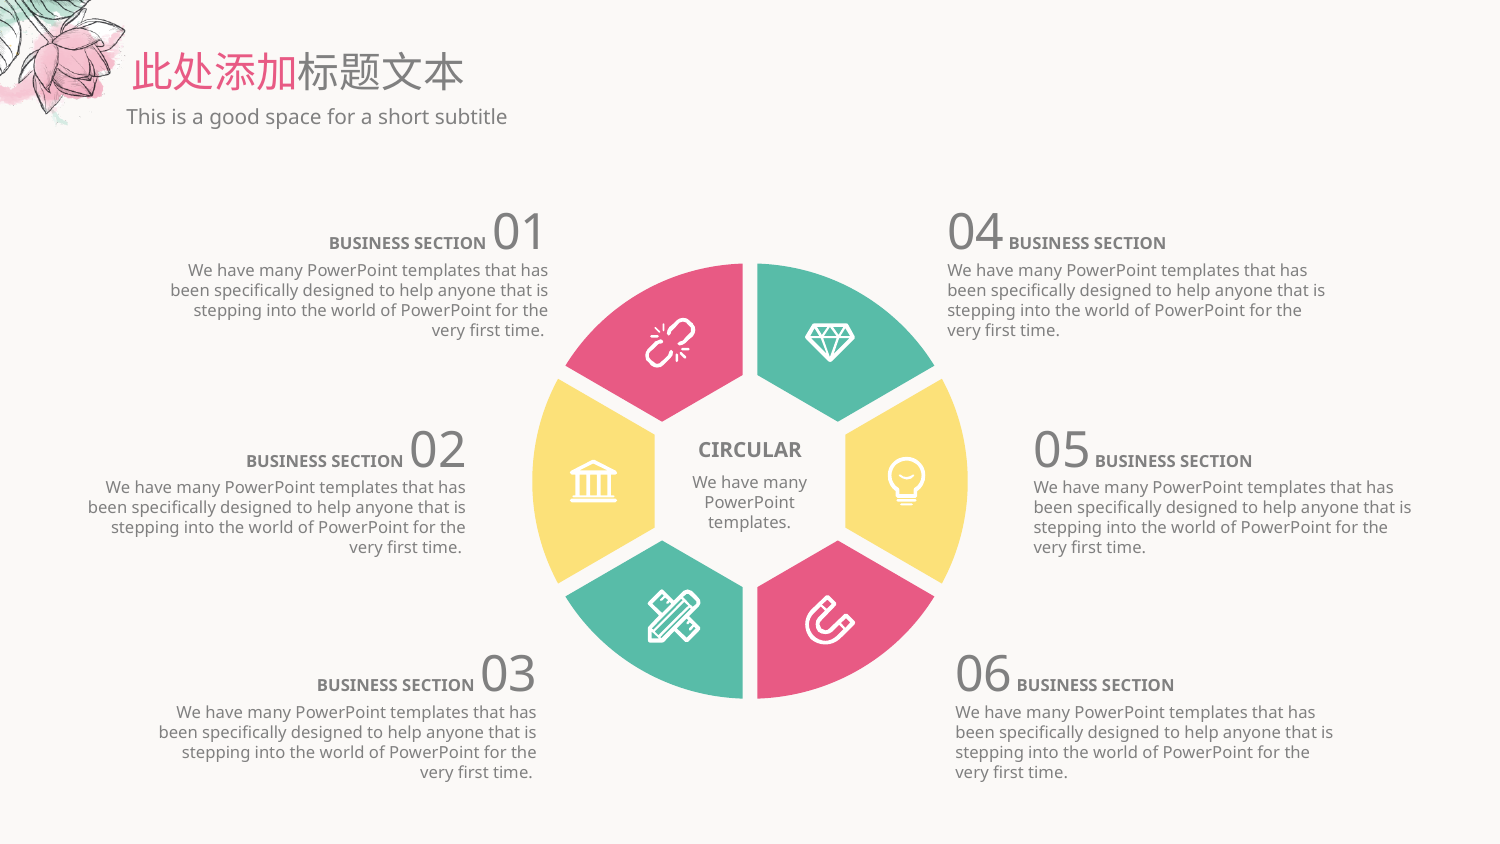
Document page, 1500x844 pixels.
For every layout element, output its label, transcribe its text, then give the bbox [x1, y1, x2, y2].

text_box BUSINESS SECTION 03 We have many PowerPoint templates that has been specifically designed to help anyone that is stepping into the world of PowerPoint for the very first time. [147, 641, 538, 782]
text_box [805, 323, 855, 362]
text_box [565, 540, 743, 699]
text_box 05 BUSINESS SECTION We have many PowerPoint templates that has been specifically designed to help anyone that is stepping into the world of PowerPoint for the very first time. [1033, 416, 1424, 557]
text_box [645, 339, 674, 368]
text_box This is a good space for a short subtitle [126, 95, 523, 136]
text_box BUSINESS SECTION 02 We have many PowerPoint templates that has been specifically designed to help anyone that is stepping into the world of PowerPoint for the very first time. [76, 416, 467, 557]
text_box [845, 378, 968, 584]
text_box [757, 540, 935, 699]
text_box CIRCULAR [683, 429, 817, 464]
text_box [805, 595, 856, 645]
text_box [666, 317, 696, 346]
text_box 04 BUSINESS SECTION We have many PowerPoint templates that has been specifically designed to help anyone that is stepping into the world of PowerPoint for the very first time. [947, 199, 1338, 340]
picture [0, 0, 126, 127]
text_box [565, 263, 743, 422]
text_box BUSINESS SECTION 01 We have many PowerPoint templates that has been specifically designed to help anyone that is stepping into the world of PowerPoint for the very first time. [159, 199, 550, 340]
text_box [532, 378, 655, 584]
text_box 此处添加标题文本 [130, 45, 587, 96]
text_box [647, 589, 701, 643]
text_box [757, 263, 935, 422]
text_box [887, 456, 926, 498]
text_box We have many PowerPoint templates. [667, 464, 833, 539]
text_box [675, 352, 687, 363]
text_box 06 BUSINESS SECTION We have many PowerPoint templates that has been specifically designed to help anyone that is stepping into the world of PowerPoint for the very first time. [955, 641, 1346, 782]
text_box [569, 459, 618, 503]
